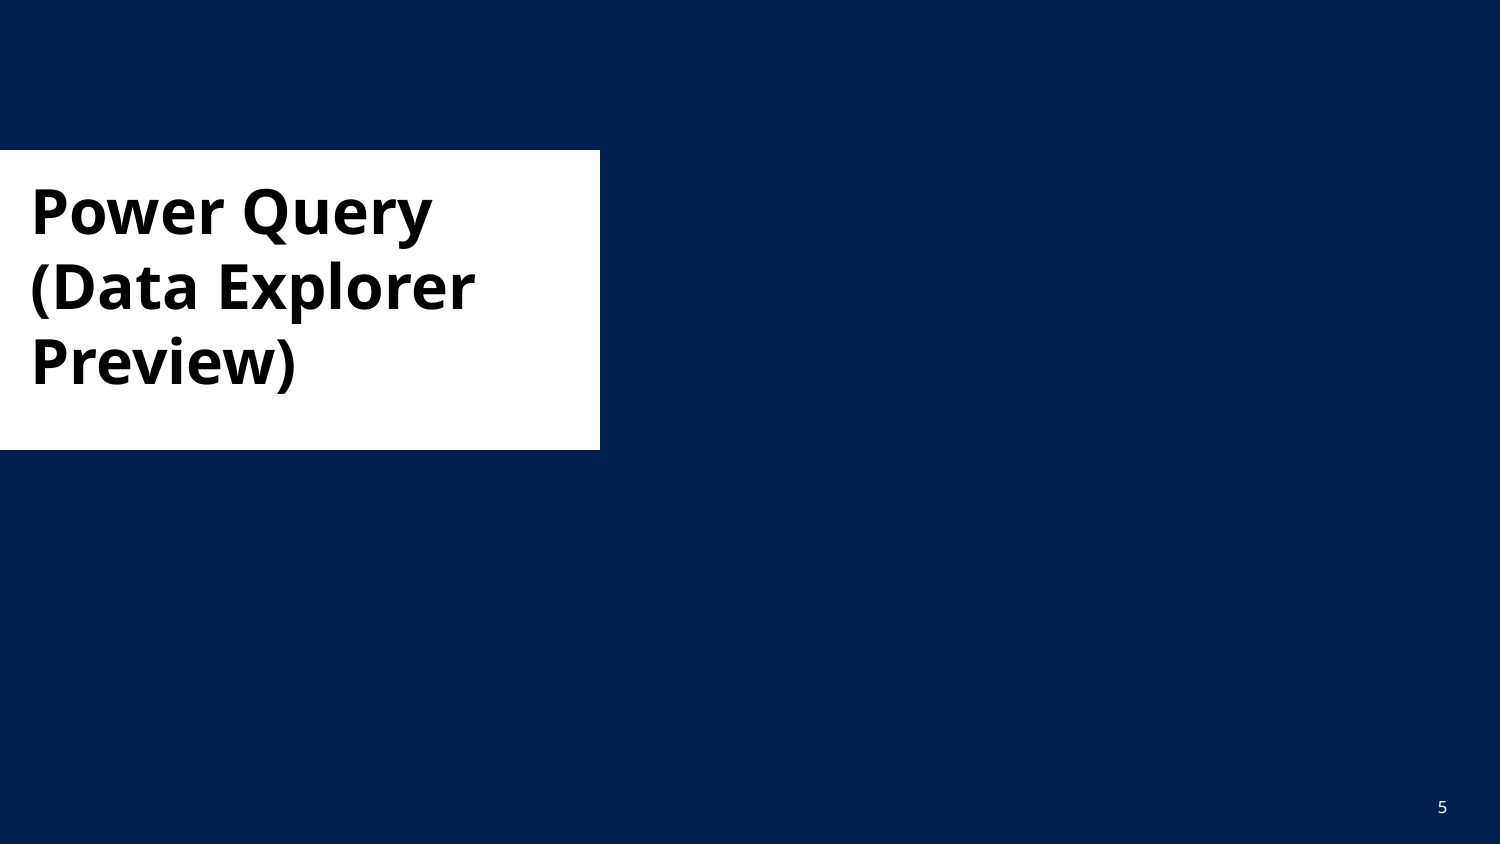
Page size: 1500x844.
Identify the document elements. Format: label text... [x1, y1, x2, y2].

title Power Query (Data Explorer Preview) [0, 150, 600, 450]
slide_number 5 [1112, 782, 1463, 827]
